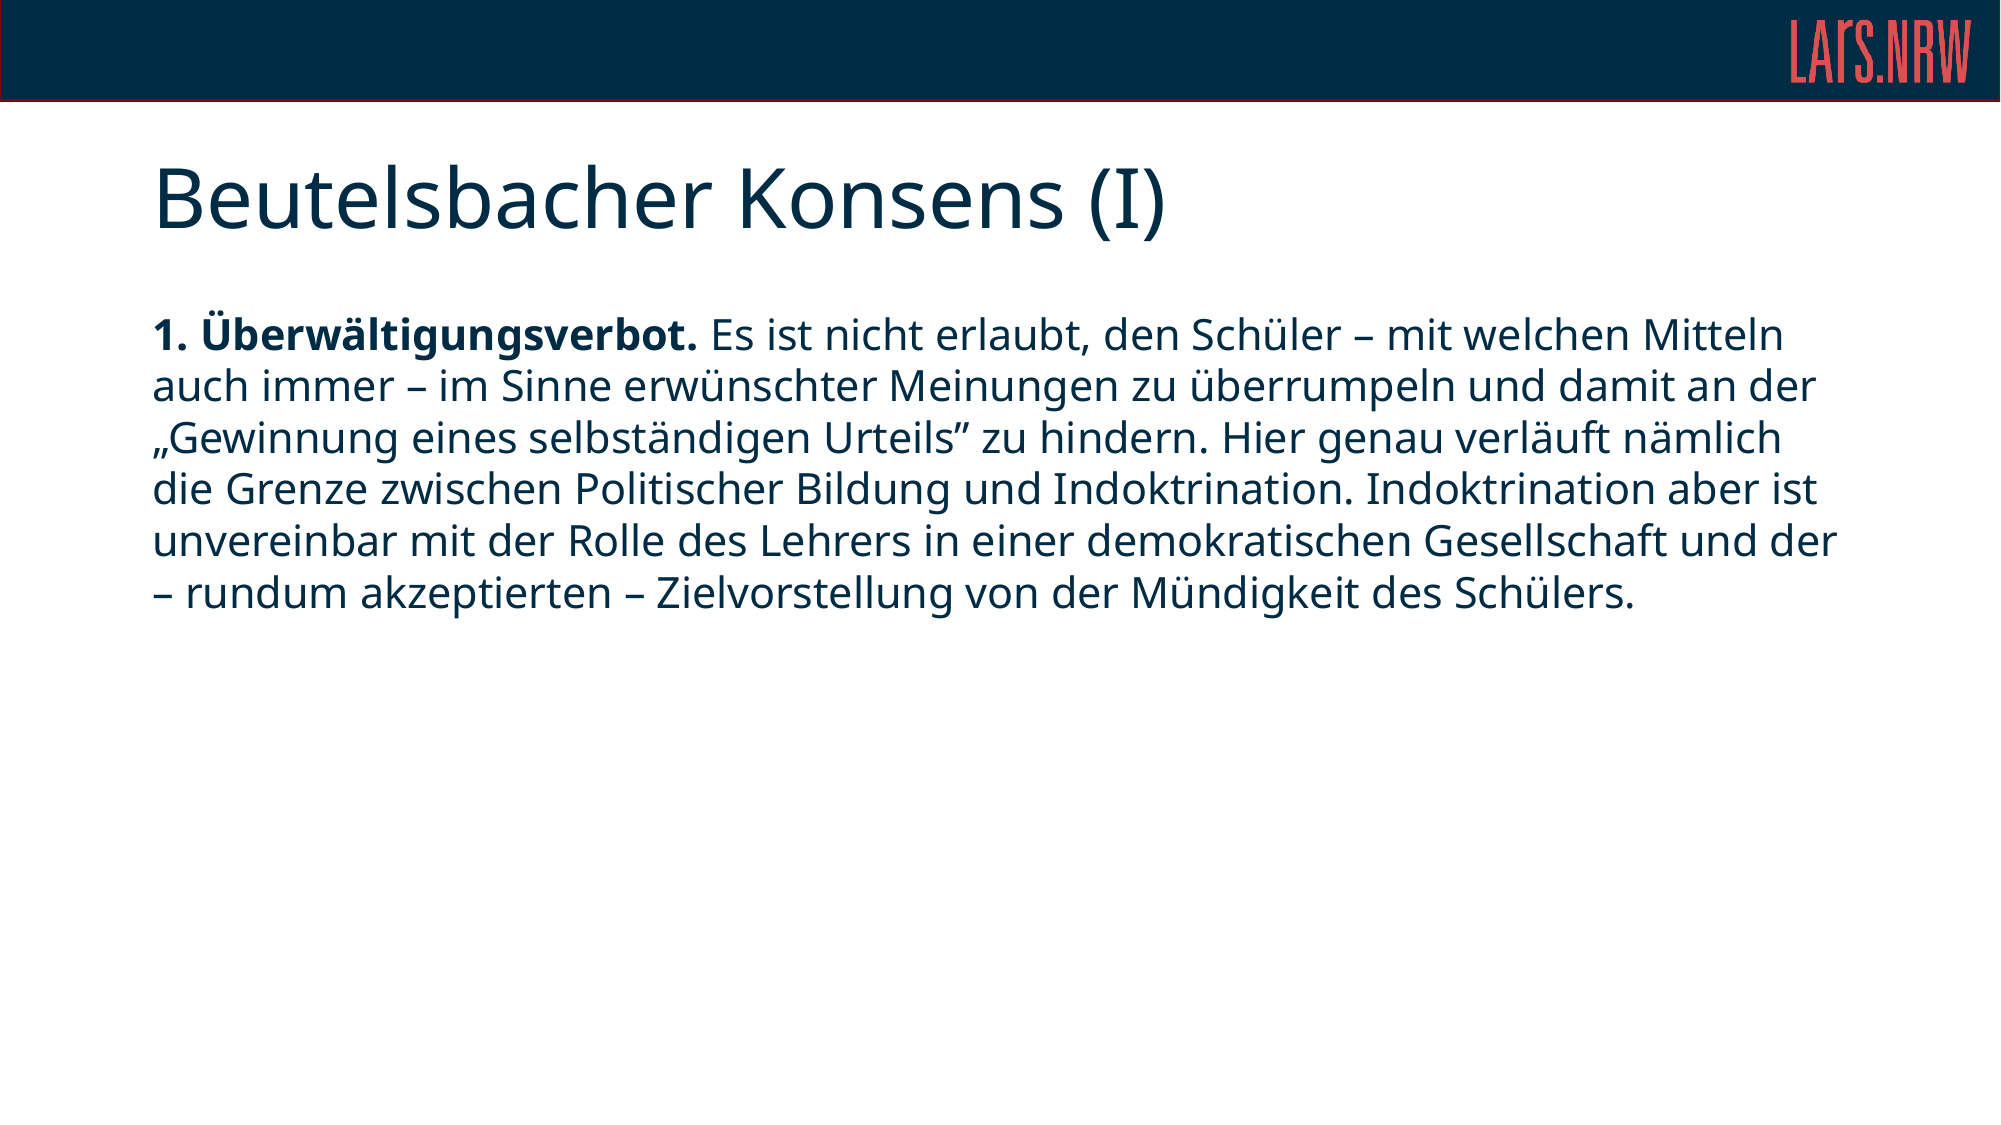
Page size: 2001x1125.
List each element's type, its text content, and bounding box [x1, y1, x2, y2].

list 1. Überwältigungsverbot. Es ist nicht erlaubt, den Schüler – mit welchen Mitteln auch immer – im Sinne erwünschter Meinungen zu überrumpeln und damit an der „Gewinnung eines selbständigen Urteils” zu hindern. Hier genau verläuft nämlich die Grenze zwischen Politischer Bildung und Indoktrination. Indoktrination aber ist unvereinbar mit der Rolle des Lehrers in einer demokratischen Gesellschaft und der – rundum akzeptierten – Zielvorstellung von der Mündigkeit des Schülers. [137, 299, 1863, 643]
picture [1773, 6, 1977, 99]
title Beutelsbacher Konsens (I) [137, 126, 1863, 278]
